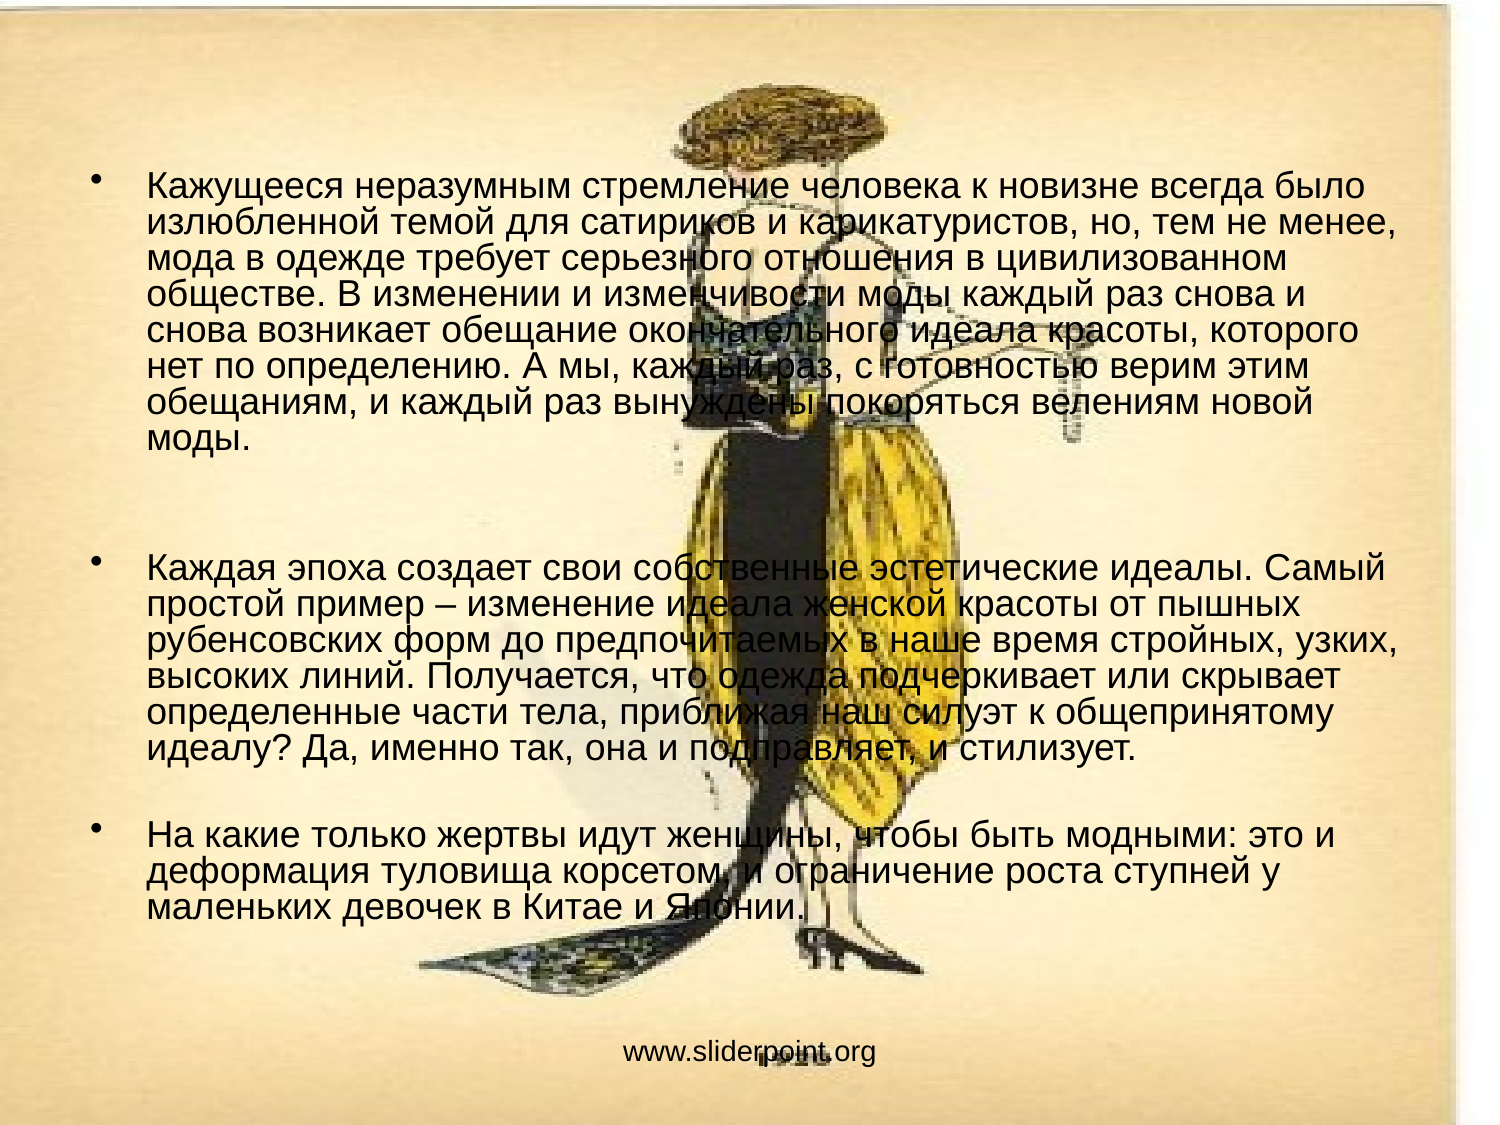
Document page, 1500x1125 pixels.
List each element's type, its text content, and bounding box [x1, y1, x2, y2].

list Кажущееся неразумным стремление человека к новизне всегда было излюбленной темой для сатириков и карикатуристов, но, тем не менее, мода в одежде требует серьезного отношения в цивилизованном обществе. В изменении и изменчивости моды каждый раз снова и снова возникает обещание окончательного идеала красоты, которого нет по определению. А мы, каждый раз, с готовностью верим этим обещаниям, и каждый раз вынуждены покоряться велениям новой моды. Каждая эпоха создает свои собственные эстетические идеалы. Самый простой пример – изменение идеала женской красоты от пышных рубенсовских форм до предпочитаемых в наше время стройных, узких, высоких линий. Получается, что одежда подчеркивает или скрывает определенные части тела, приближая наш силуэт к общепринятому идеалу? Да, именно так, она и подправляет, и стилизует. На какие только жертвы идут женщины, чтобы быть модными: это и деформация туловища корсетом, и ограничение роста ступней у маленьких девочек в Китае и Японии. [74, 162, 1426, 1006]
title [74, 44, 1426, 162]
footer www.sliderpoint.org [512, 1024, 988, 1103]
picture [0, 0, 1500, 1125]
